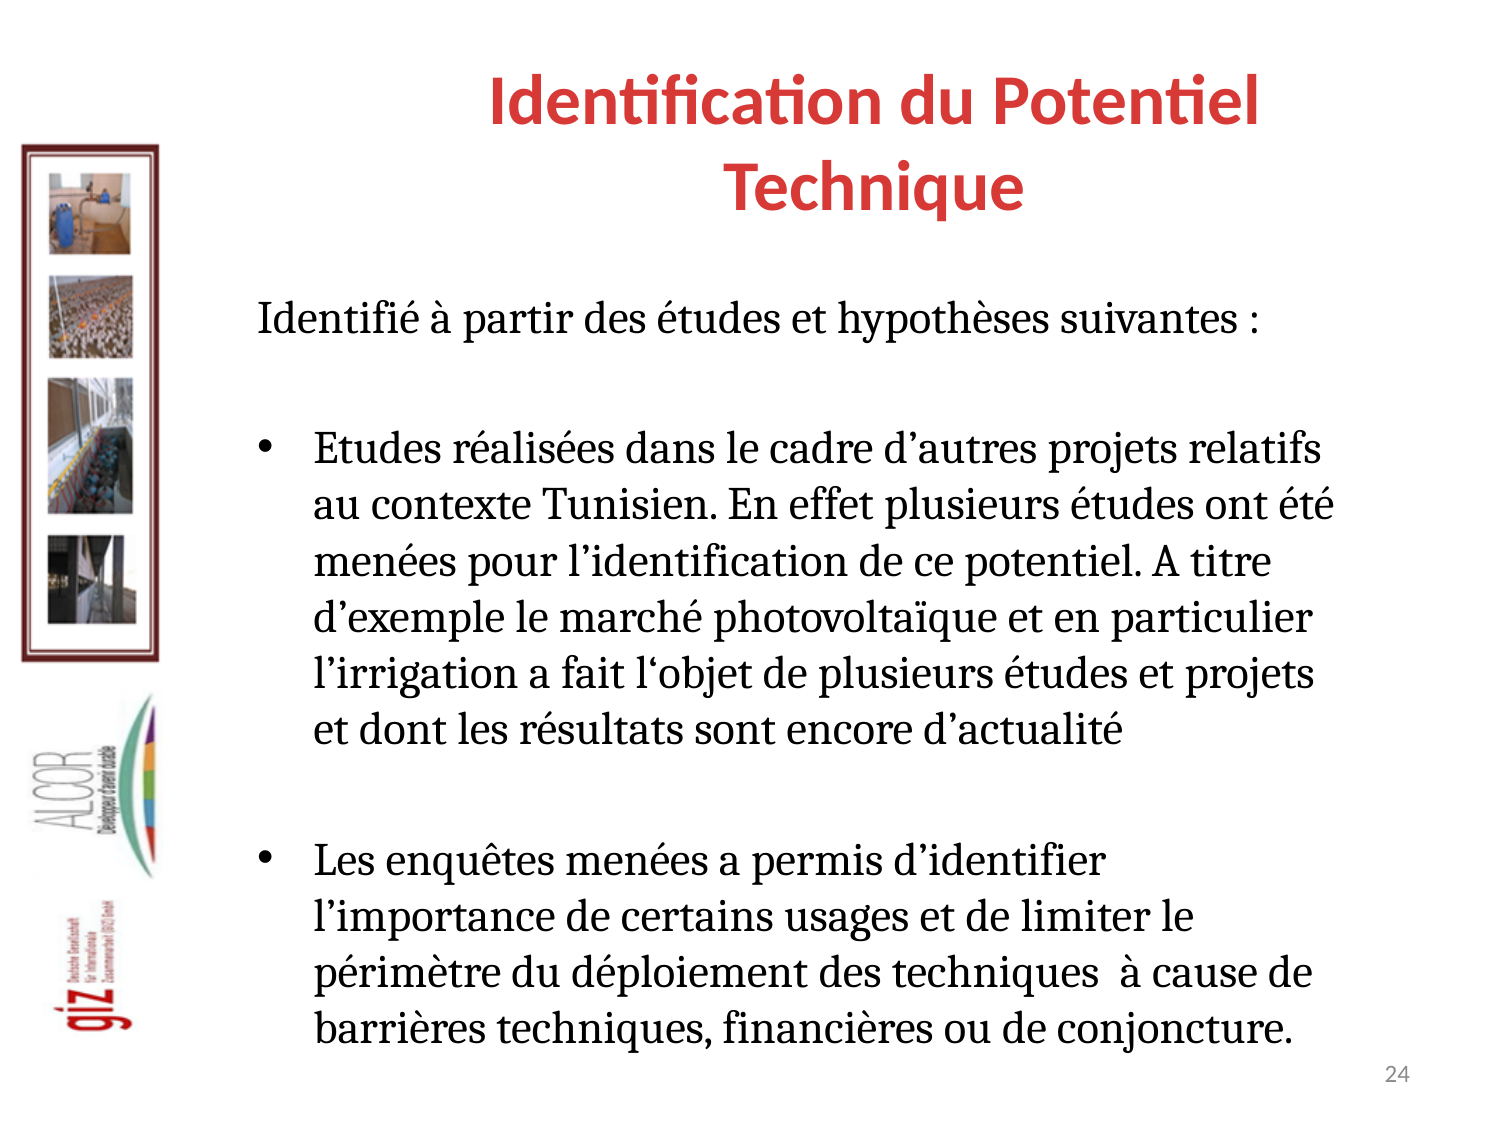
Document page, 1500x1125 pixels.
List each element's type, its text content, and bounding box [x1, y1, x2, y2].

list Identifié à partir des études et hypothèses suivantes : Etudes réalisées dans le cadre d’autres projets relatifs au contexte Tunisien. En effet plusieurs études ont été menées pour l’identification de ce potentiel. A titre d’exemple le marché photovoltaïque et en particulier l’irrigation a fait l‘objet de plusieurs études et projets et dont les résultats sont encore d’actualité Les enquêtes menées a permis d’identifier l’importance de certains usages et de limiter le périmètre du déploiement des techniques à cause de barrières techniques, financières ou de conjoncture. [242, 278, 1355, 1071]
slide_number 24 [1074, 1042, 1425, 1103]
picture [17, 136, 172, 1047]
title Identification du Potentiel Technique [324, 45, 1425, 233]
